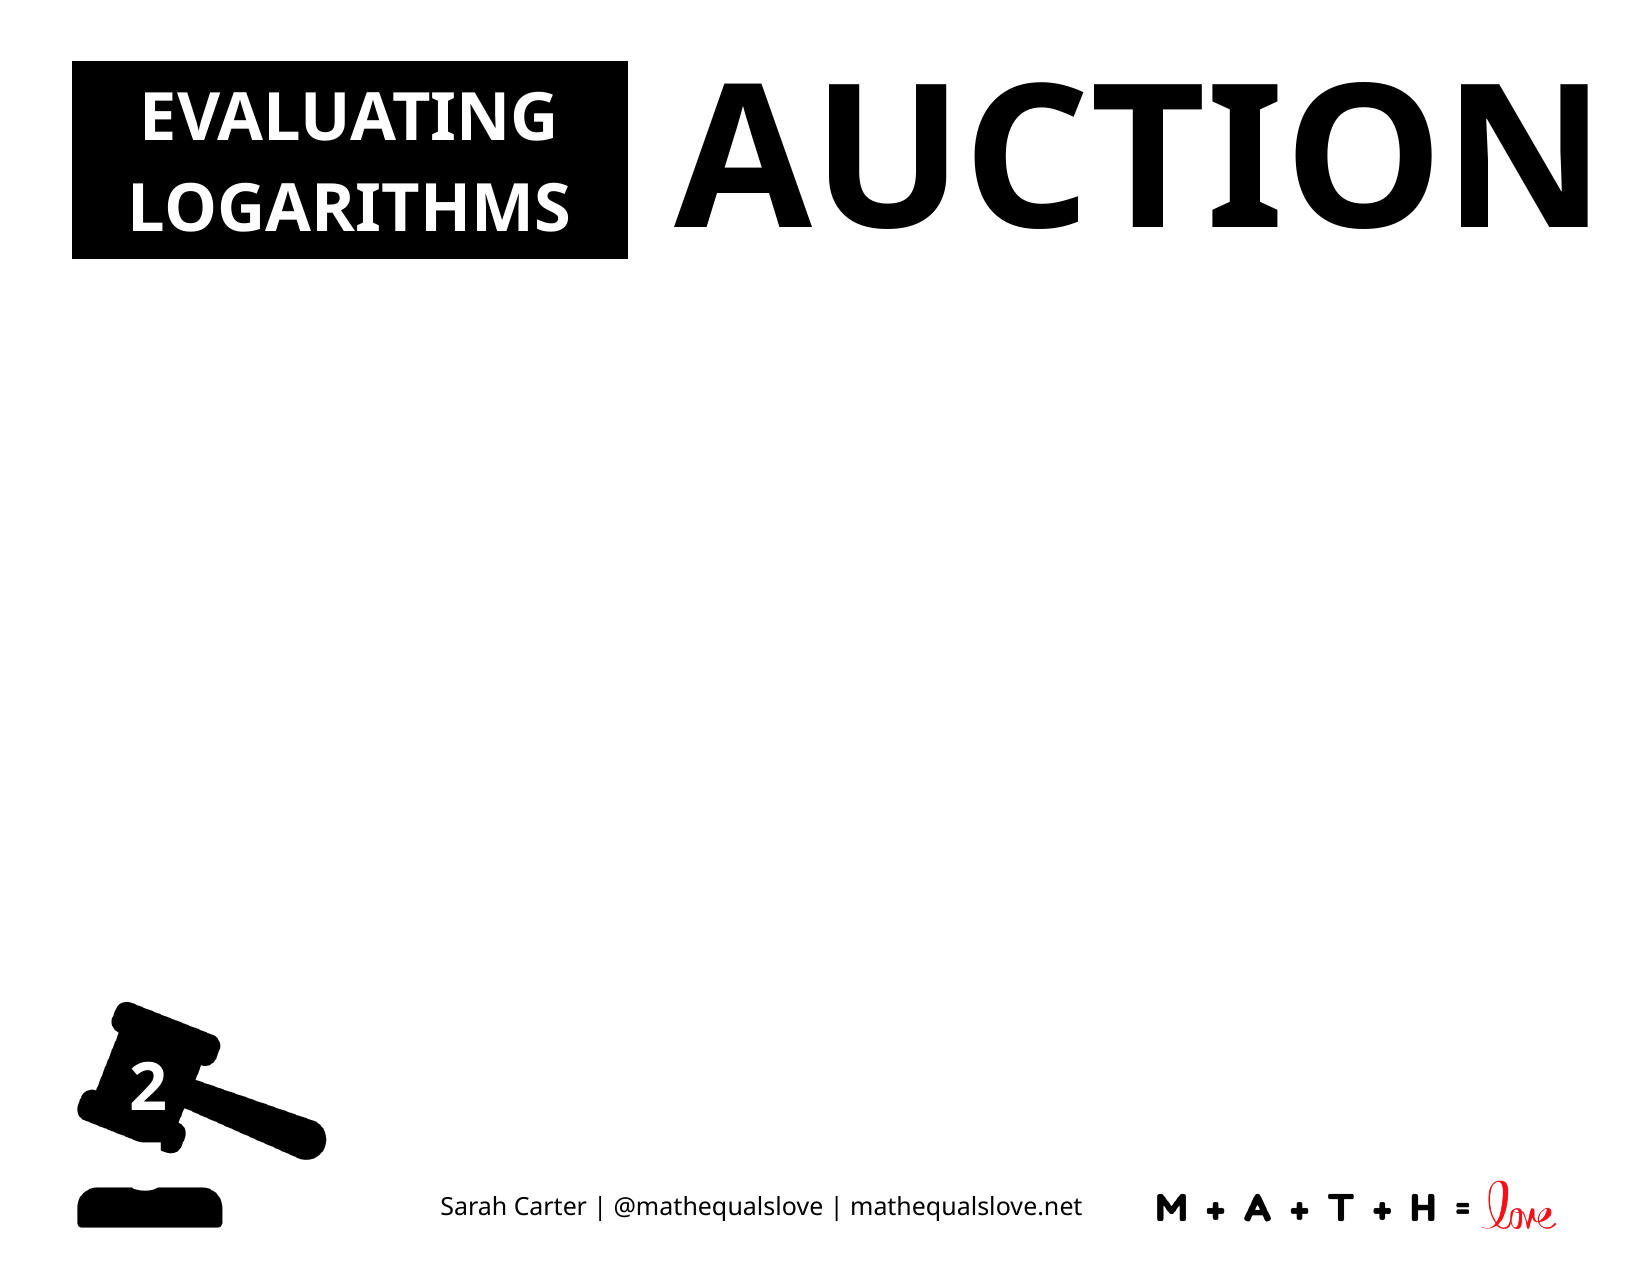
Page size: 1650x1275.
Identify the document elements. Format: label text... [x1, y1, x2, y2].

picture [1147, 1177, 1563, 1236]
table_header EVALUATING LOGARITHMS [72, 62, 626, 257]
text_box Sarah Carter | @mathequalslove | mathequalslove.net [330, 1183, 1147, 1228]
text_box AUCTION [659, 20, 1636, 275]
picture [72, 998, 330, 1231]
